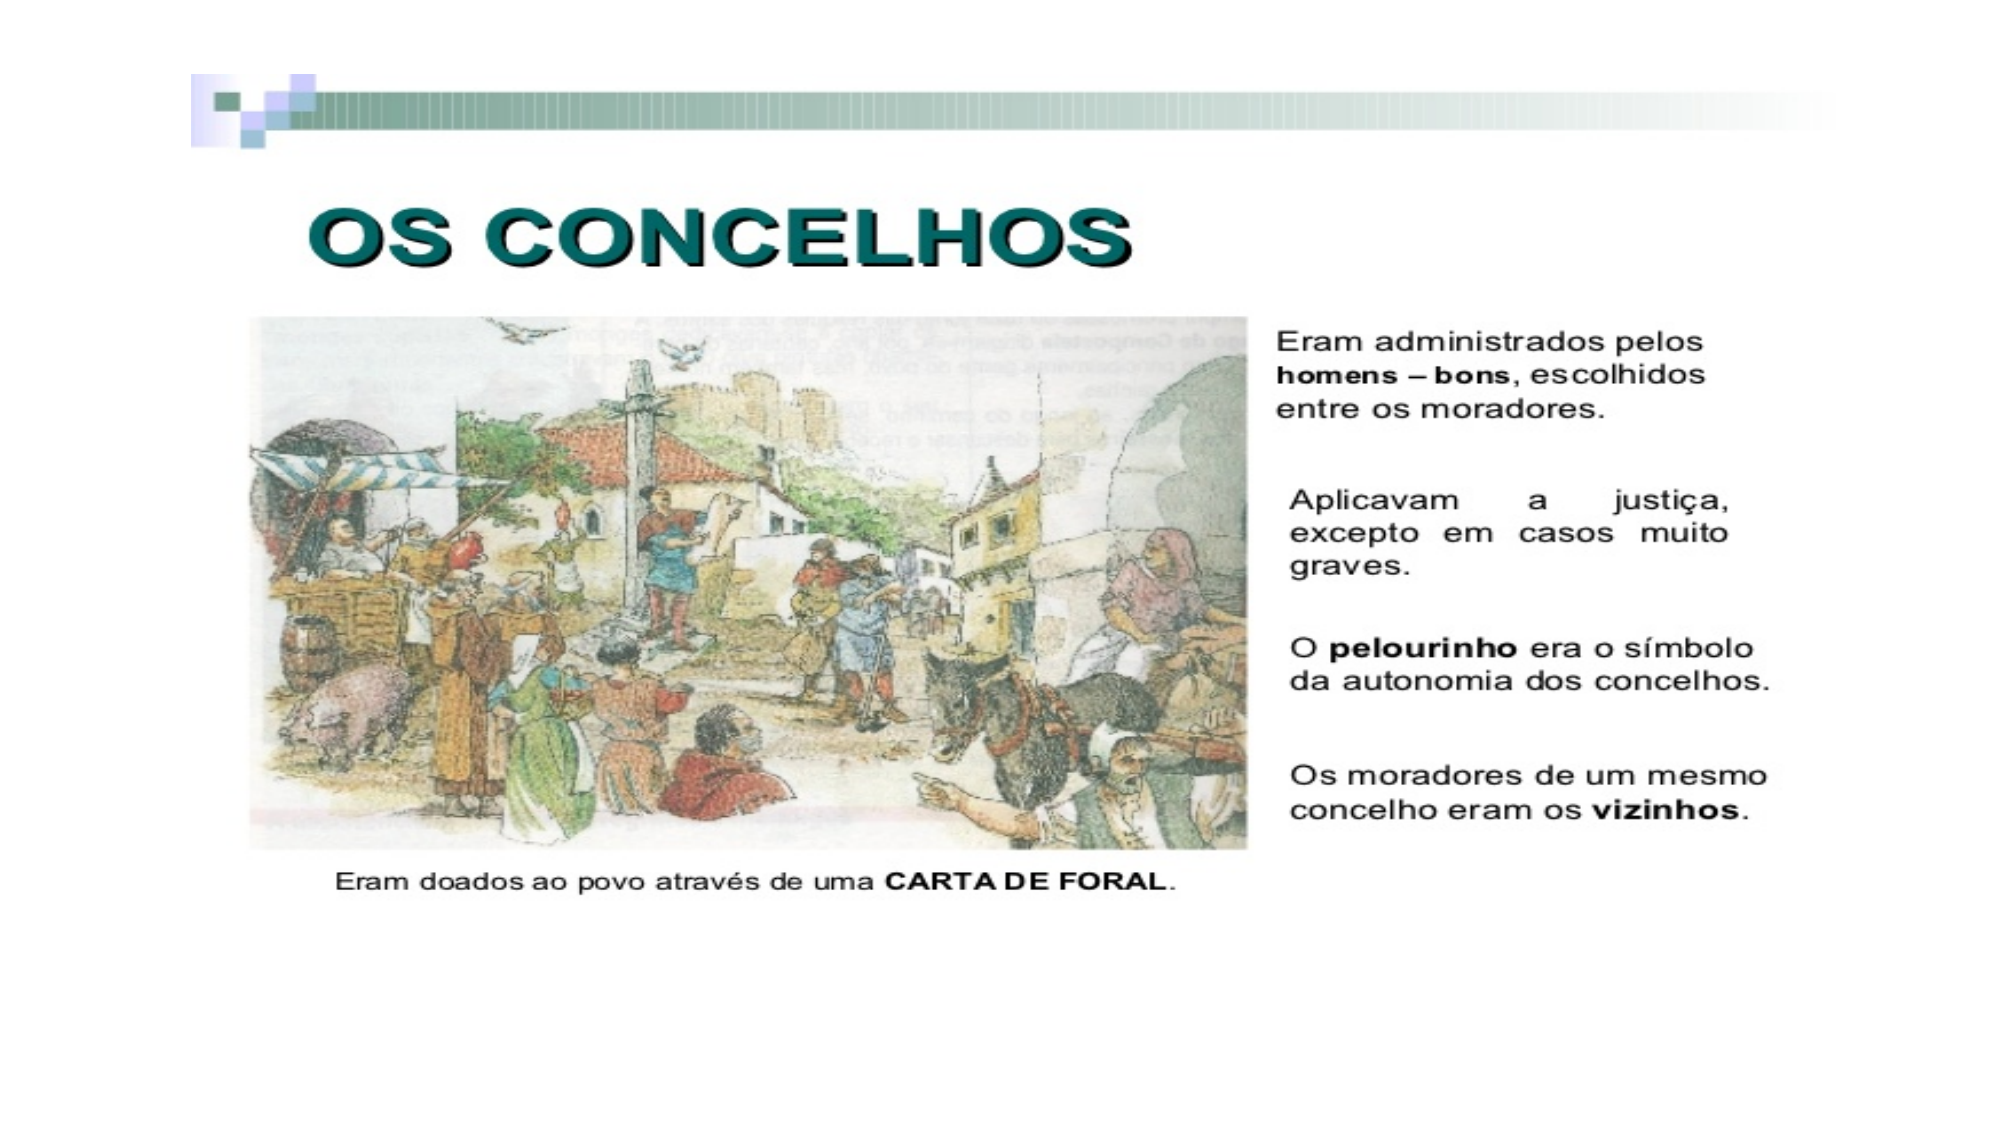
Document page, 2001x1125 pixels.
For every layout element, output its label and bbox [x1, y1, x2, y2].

list [191, 74, 1858, 1014]
